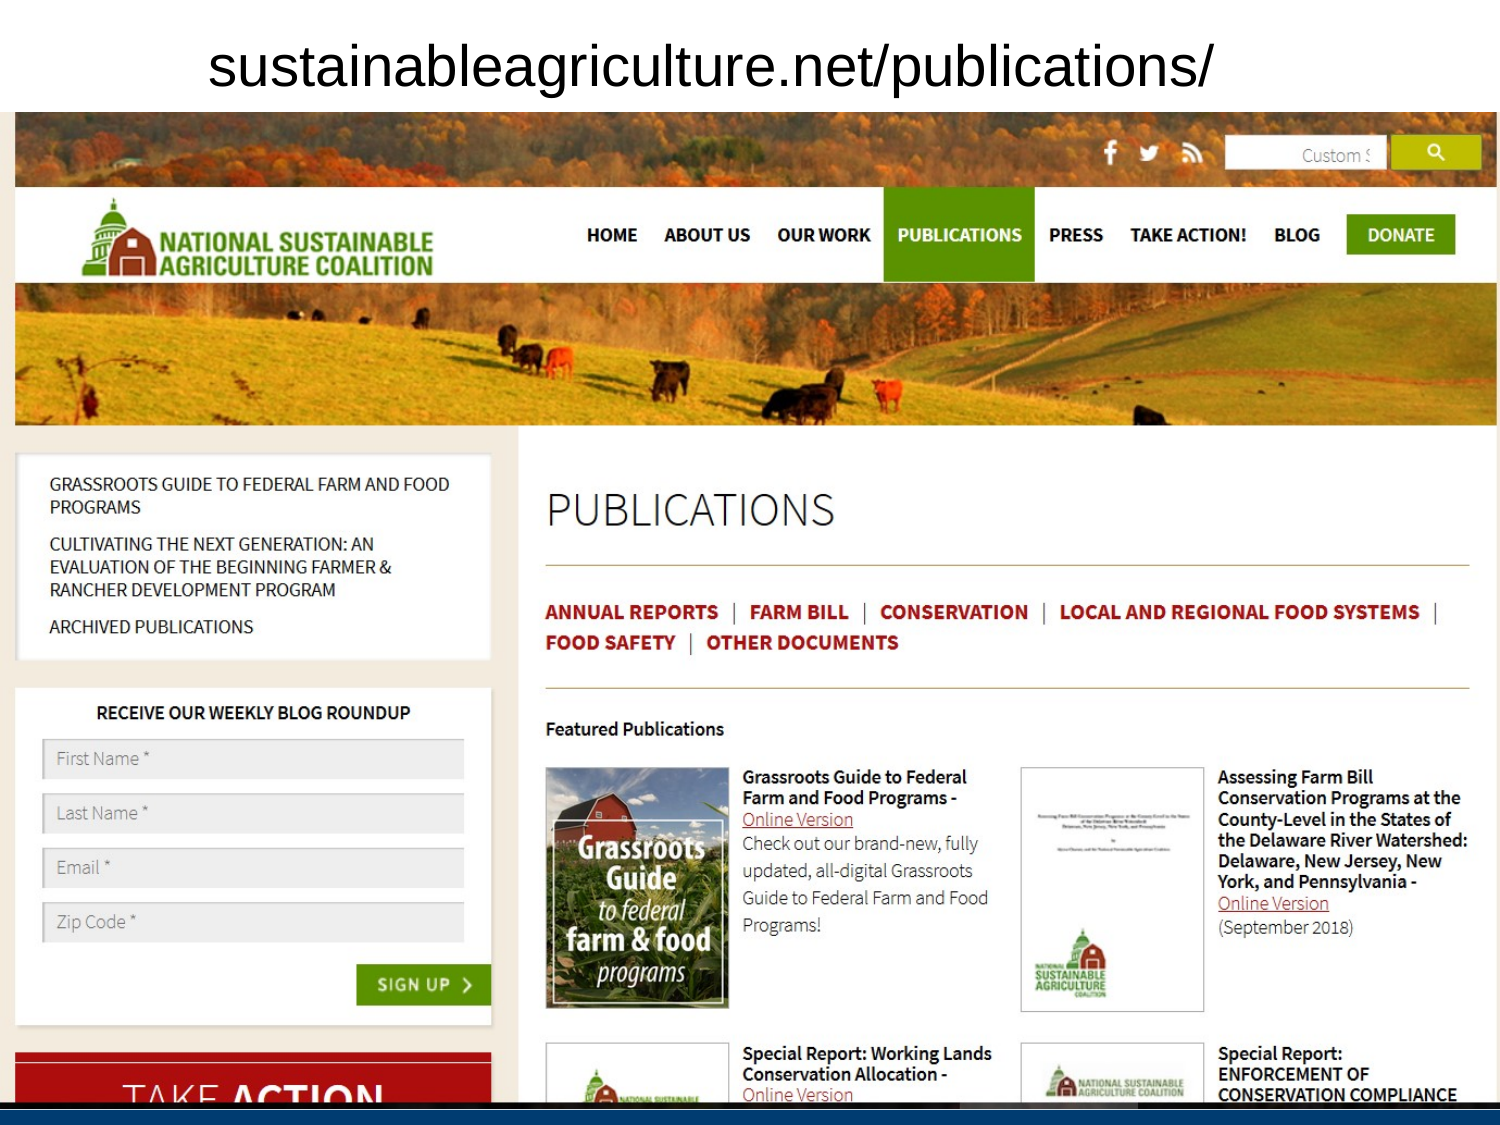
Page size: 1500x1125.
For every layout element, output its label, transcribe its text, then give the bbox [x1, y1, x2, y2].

picture [0, 112, 1500, 1109]
text_box sustainableagriculture.net/publications/ [193, 20, 1250, 106]
